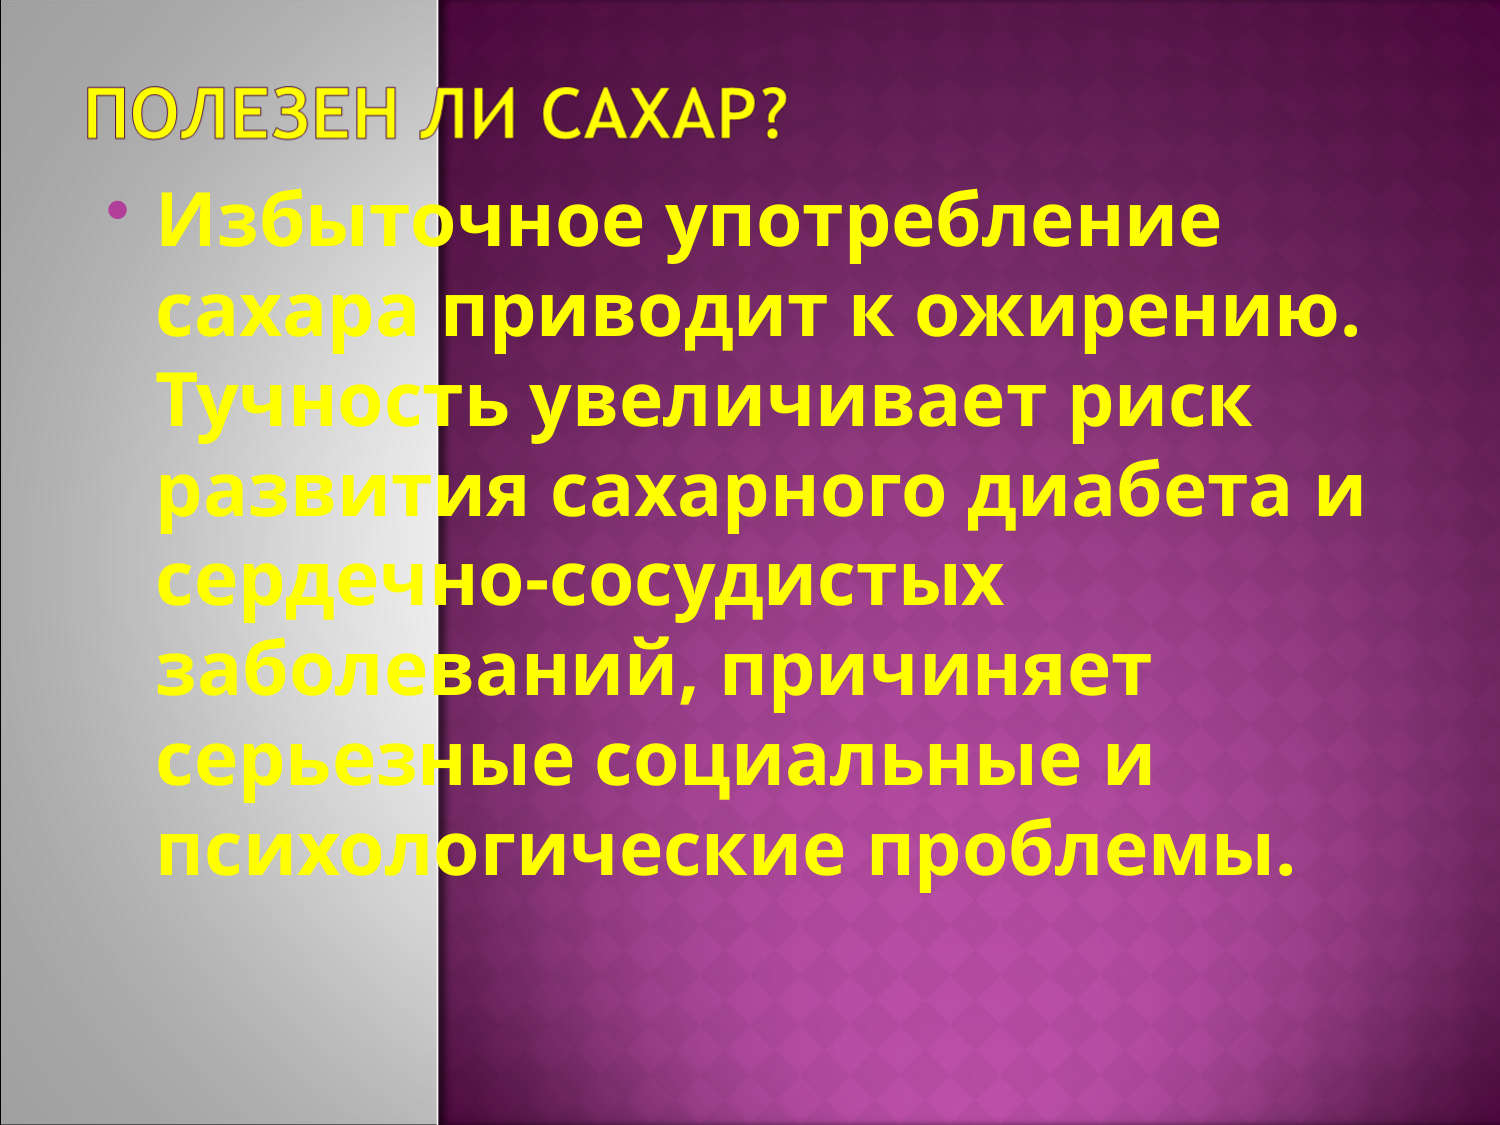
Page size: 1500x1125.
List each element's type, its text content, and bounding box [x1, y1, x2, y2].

text_box Избыточное употребление сахара приводит к ожирению. Тучность увеличивает риск развития сахарного диабета и сердечно-сосудистых заболеваний, причиняет серьезные социальные и психологические проблемы. [93, 163, 1444, 907]
picture [0, 0, 1500, 1125]
